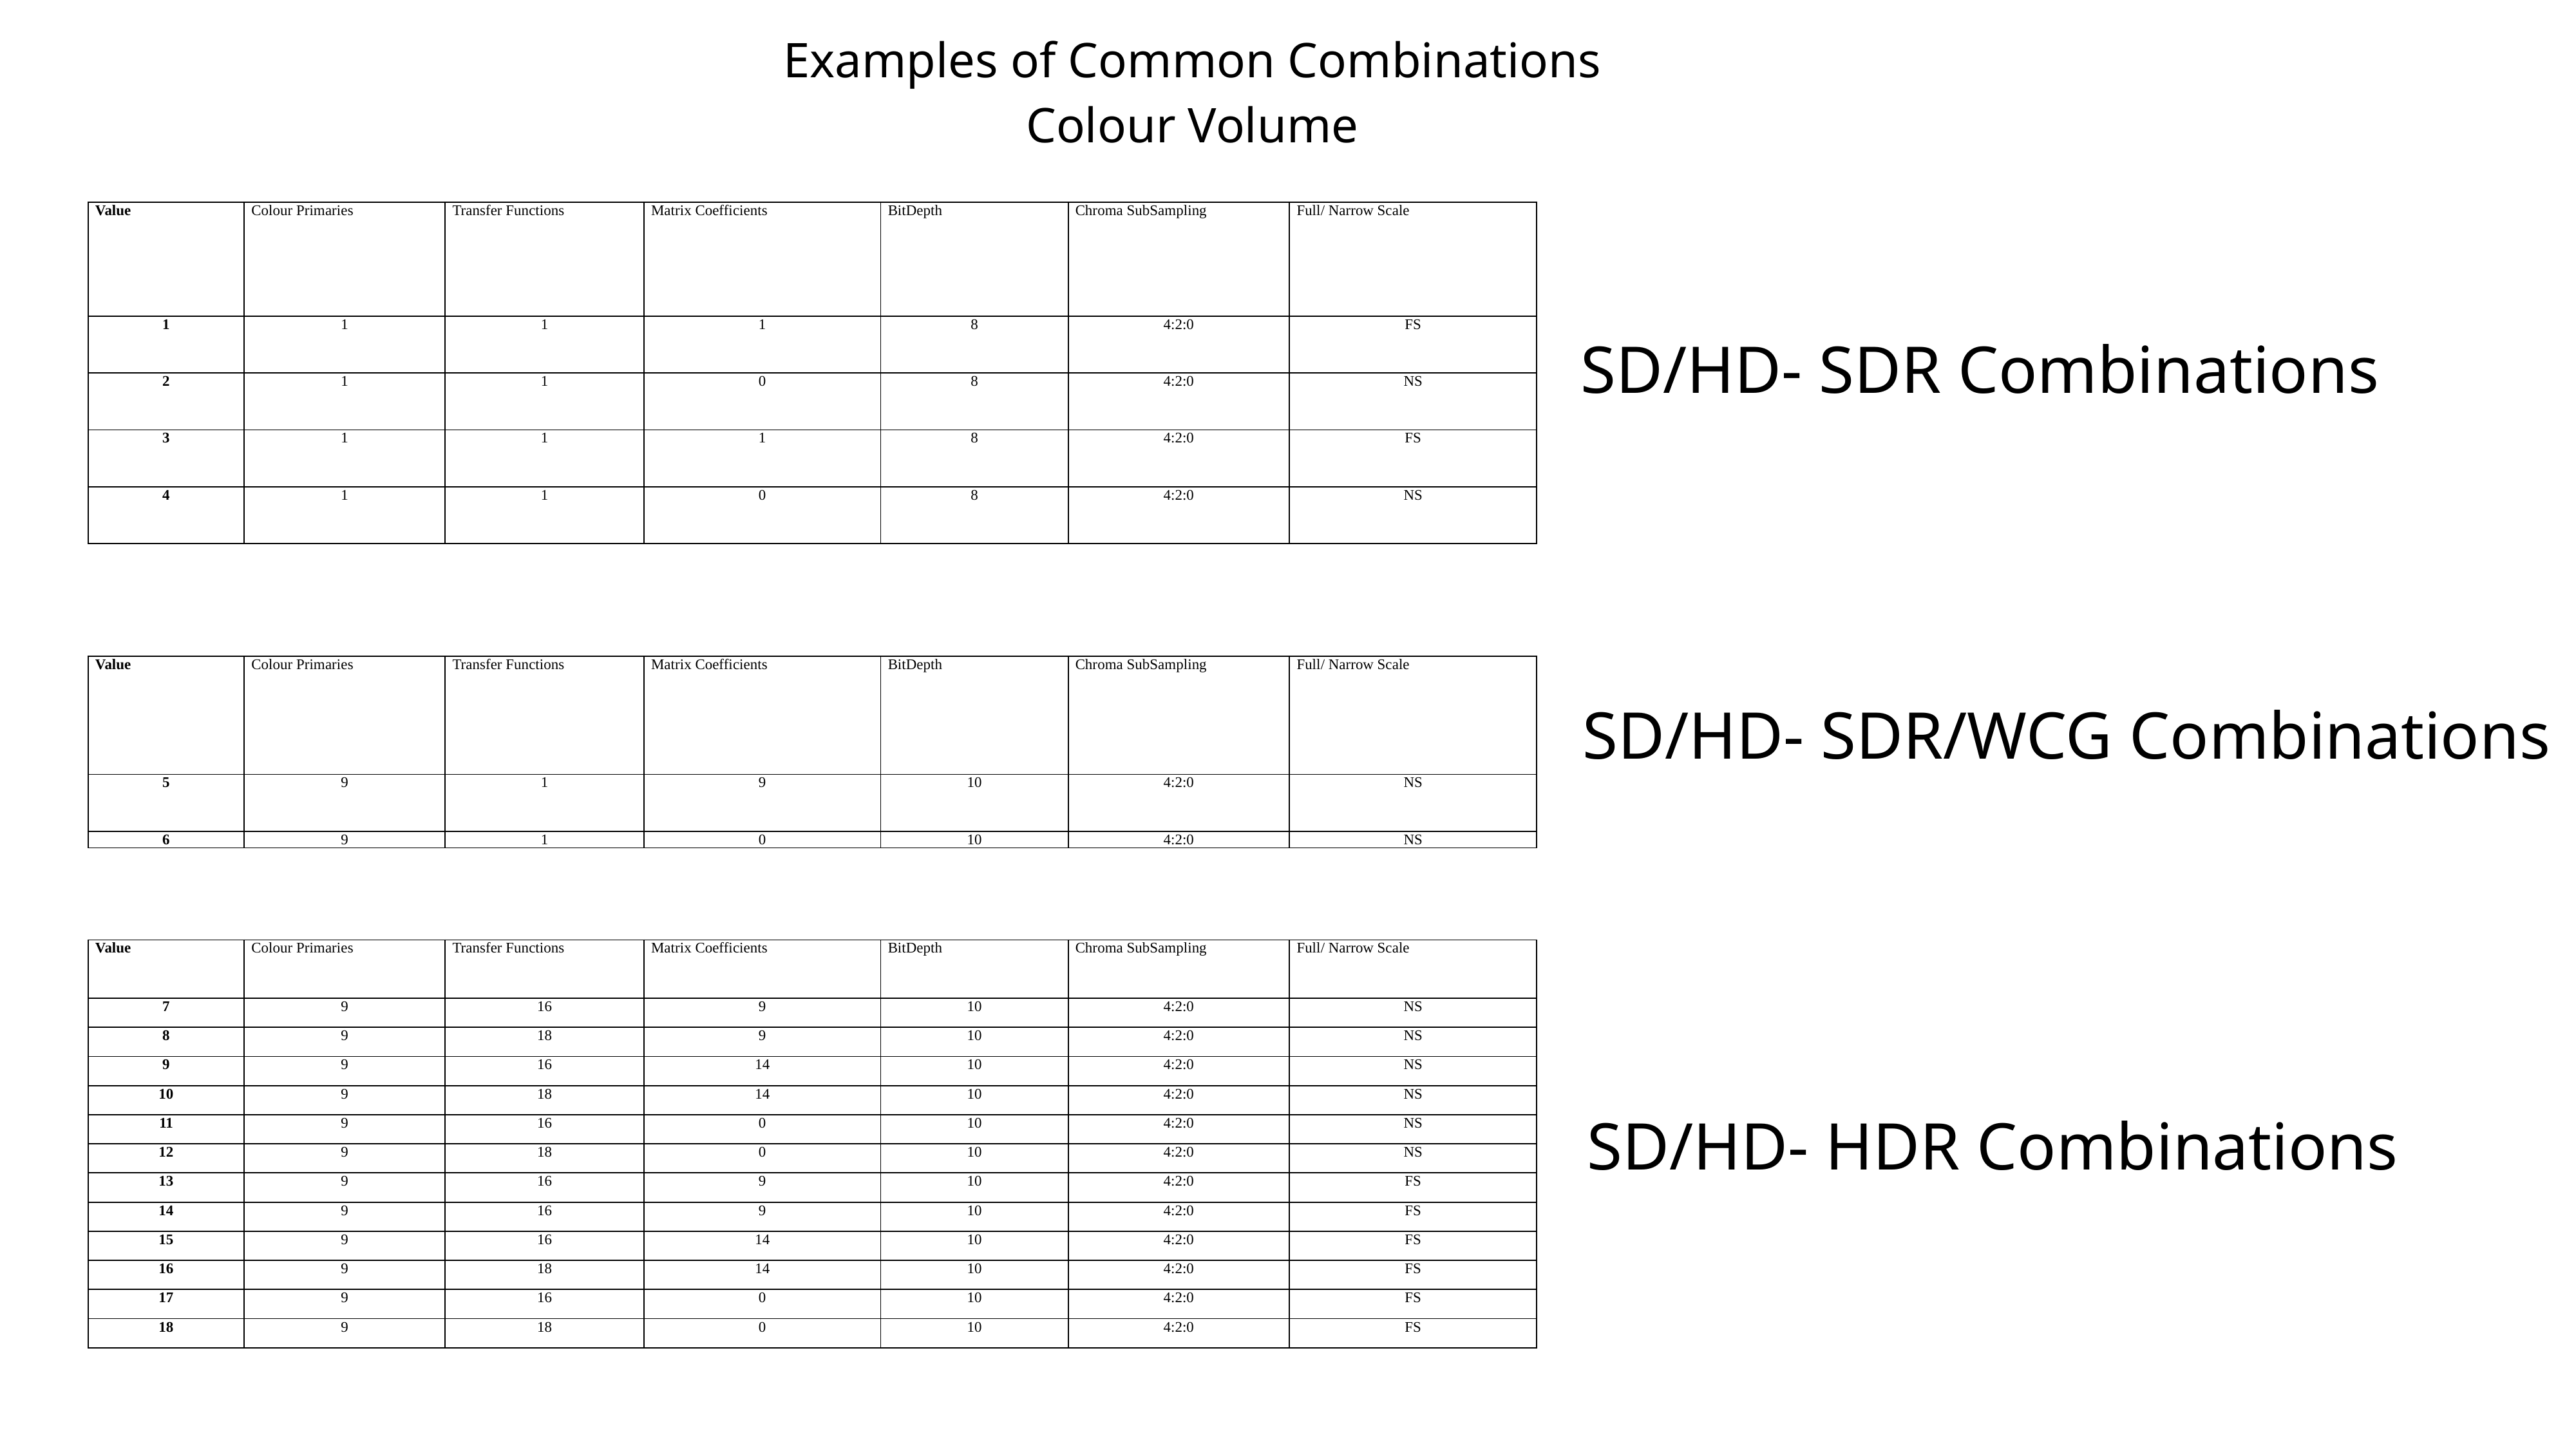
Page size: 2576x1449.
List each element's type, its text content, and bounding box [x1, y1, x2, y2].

table_cell 9 [245, 1319, 444, 1347]
table_cell 10 [881, 832, 1068, 848]
table_cell 0 [645, 374, 880, 430]
table_cell 1 [245, 317, 444, 372]
table_cell 7 [89, 999, 243, 1027]
table_cell 5 [89, 775, 243, 831]
table_header Full/ Narrow Scale [1290, 940, 1536, 998]
table_cell 18 [446, 1319, 643, 1347]
table_cell 17 [89, 1290, 243, 1318]
table_cell FS [1290, 1261, 1536, 1289]
table_cell 4:2:0 [1069, 317, 1289, 372]
table_cell 16 [89, 1261, 243, 1289]
table_cell NS [1290, 999, 1536, 1027]
table_cell 11 [89, 1115, 243, 1143]
table_cell NS [1290, 832, 1536, 848]
table_cell 9 [245, 1290, 444, 1318]
table_header Colour Primaries [245, 203, 444, 316]
table_cell 10 [881, 1057, 1068, 1085]
table_cell 18 [446, 1261, 643, 1289]
table_cell 14 [645, 1086, 880, 1114]
table_cell NS [1290, 1057, 1536, 1085]
table_cell FS [1290, 430, 1536, 486]
table_cell NS [1290, 1028, 1536, 1056]
table_cell 8 [881, 317, 1068, 372]
table_cell 1 [245, 430, 444, 486]
table_cell 10 [881, 1028, 1068, 1056]
table_cell 14 [645, 1261, 880, 1289]
table_header Transfer Functions [446, 203, 643, 316]
table_cell 8 [89, 1028, 243, 1056]
table_cell 9 [645, 1028, 880, 1056]
table_cell 4:2:0 [1069, 832, 1289, 848]
table_cell 4:2:0 [1069, 1028, 1289, 1056]
table_cell FS [1290, 1173, 1536, 1202]
table_cell 4:2:0 [1069, 374, 1289, 430]
table_cell 9 [245, 1086, 444, 1114]
table_cell 9 [245, 1144, 444, 1172]
table_cell 10 [881, 1144, 1068, 1172]
table_cell 0 [645, 1319, 880, 1347]
title Examples of Common Combinations Colour Volume [185, 20, 2199, 163]
table_cell 9 [645, 999, 880, 1027]
table_cell 0 [645, 1144, 880, 1172]
table_header Colour Primaries [245, 940, 444, 998]
table_header Transfer Functions [446, 657, 643, 774]
table_header BitDepth [881, 940, 1068, 998]
table_cell 1 [446, 430, 643, 486]
table_header Chroma SubSampling [1069, 203, 1289, 316]
table_cell 0 [645, 1115, 880, 1143]
table_cell 8 [881, 488, 1068, 543]
table_cell 4:2:0 [1069, 1057, 1289, 1085]
table_cell 10 [881, 1261, 1068, 1289]
table_cell 9 [645, 1173, 880, 1202]
table_cell 9 [245, 1173, 444, 1202]
table_cell 9 [245, 775, 444, 831]
table_cell 8 [881, 374, 1068, 430]
table_cell 1 [645, 317, 880, 372]
table_cell 18 [89, 1319, 243, 1347]
table_header Matrix Coefficients [645, 940, 880, 998]
table_cell 9 [645, 1203, 880, 1231]
table_cell 15 [89, 1232, 243, 1260]
table_cell 9 [245, 1261, 444, 1289]
table_cell 10 [881, 1203, 1068, 1231]
table_cell 1 [446, 374, 643, 430]
table_cell 4:2:0 [1069, 775, 1289, 831]
table_cell 10 [881, 1115, 1068, 1143]
table_cell 9 [245, 1057, 444, 1085]
table_cell 4:2:0 [1069, 1290, 1289, 1318]
table_cell 4:2:0 [1069, 1173, 1289, 1202]
table_header Value [89, 657, 243, 774]
table_cell 16 [446, 1057, 643, 1085]
table_header BitDepth [881, 203, 1068, 316]
table_cell 16 [446, 1173, 643, 1202]
table_cell 10 [89, 1086, 243, 1114]
table_header Full/ Narrow Scale [1290, 657, 1536, 774]
table_cell 10 [881, 1232, 1068, 1260]
table_cell 16 [446, 1290, 643, 1318]
table_cell 6 [89, 832, 243, 848]
table_cell 1 [89, 317, 243, 372]
table_header Matrix Coefficients [645, 657, 880, 774]
table_cell 10 [881, 999, 1068, 1027]
table_header Chroma SubSampling [1069, 657, 1289, 774]
table_cell 9 [645, 775, 880, 831]
table_cell 9 [89, 1057, 243, 1085]
table_cell FS [1290, 1232, 1536, 1260]
table_cell 9 [245, 1203, 444, 1231]
table_header Full/ Narrow Scale [1290, 203, 1536, 316]
table_cell 4:2:0 [1069, 1144, 1289, 1172]
table_cell 4:2:0 [1069, 999, 1289, 1027]
table_cell NS [1290, 488, 1536, 543]
table_cell 16 [446, 1232, 643, 1260]
table_cell 14 [645, 1057, 880, 1085]
table_cell 10 [881, 1290, 1068, 1318]
table_header BitDepth [881, 657, 1068, 774]
table_cell 10 [881, 1173, 1068, 1202]
table_cell 4:2:0 [1069, 488, 1289, 543]
table_cell 14 [645, 1232, 880, 1260]
table_cell 10 [881, 775, 1068, 831]
table_cell 1 [446, 775, 643, 831]
table_header Chroma SubSampling [1069, 940, 1289, 998]
table_cell 9 [245, 999, 444, 1027]
table_header Value [89, 940, 243, 998]
table_cell 16 [446, 1115, 643, 1143]
table_cell 3 [89, 430, 243, 486]
table_cell 4 [89, 488, 243, 543]
table_cell 0 [645, 1290, 880, 1318]
table_cell 4:2:0 [1069, 1232, 1289, 1260]
table_cell FS [1290, 317, 1536, 372]
table_cell 1 [446, 488, 643, 543]
table_cell 10 [881, 1319, 1068, 1347]
table_cell NS [1290, 1144, 1536, 1172]
table_cell 9 [245, 1028, 444, 1056]
table_cell 4:2:0 [1069, 1086, 1289, 1114]
table_cell 9 [245, 832, 444, 848]
table_cell 1 [446, 832, 643, 848]
text_box SD/HD- SDR/WCG Combinations [1577, 689, 2557, 777]
text_box SD/HD- HDR Combinations [1582, 1099, 2404, 1188]
table_header Colour Primaries [245, 657, 444, 774]
table_cell 1 [245, 374, 444, 430]
table_cell 16 [446, 1203, 643, 1231]
table_cell 0 [645, 832, 880, 848]
table_cell 4:2:0 [1069, 1319, 1289, 1347]
table_cell 10 [881, 1086, 1068, 1114]
table_cell 9 [245, 1115, 444, 1143]
table_cell NS [1290, 775, 1536, 831]
table_cell FS [1290, 1203, 1536, 1231]
table_cell 18 [446, 1086, 643, 1114]
table_cell 12 [89, 1144, 243, 1172]
table_header Value [89, 203, 243, 316]
table_cell 1 [446, 317, 643, 372]
table_cell 4:2:0 [1069, 1261, 1289, 1289]
table_cell 4:2:0 [1069, 430, 1289, 486]
table_header Matrix Coefficients [645, 203, 880, 316]
table_cell 1 [245, 488, 444, 543]
table_cell FS [1290, 1290, 1536, 1318]
table_cell 9 [245, 1232, 444, 1260]
table_cell 16 [446, 999, 643, 1027]
table_cell NS [1290, 1086, 1536, 1114]
table_cell NS [1290, 1115, 1536, 1143]
table_cell 18 [446, 1028, 643, 1056]
table_cell 4:2:0 [1069, 1115, 1289, 1143]
table_cell 0 [645, 488, 880, 543]
table_cell 13 [89, 1173, 243, 1202]
table_cell NS [1290, 374, 1536, 430]
table_cell 2 [89, 374, 243, 430]
table_cell 18 [446, 1144, 643, 1172]
table_cell 4:2:0 [1069, 1203, 1289, 1231]
table_cell 1 [645, 430, 880, 486]
text_box SD/HD- SDR Combinations [1575, 323, 2385, 412]
table_cell 8 [881, 430, 1068, 486]
table_cell 14 [89, 1203, 243, 1231]
table_cell FS [1290, 1319, 1536, 1347]
table_header Transfer Functions [446, 940, 643, 998]
